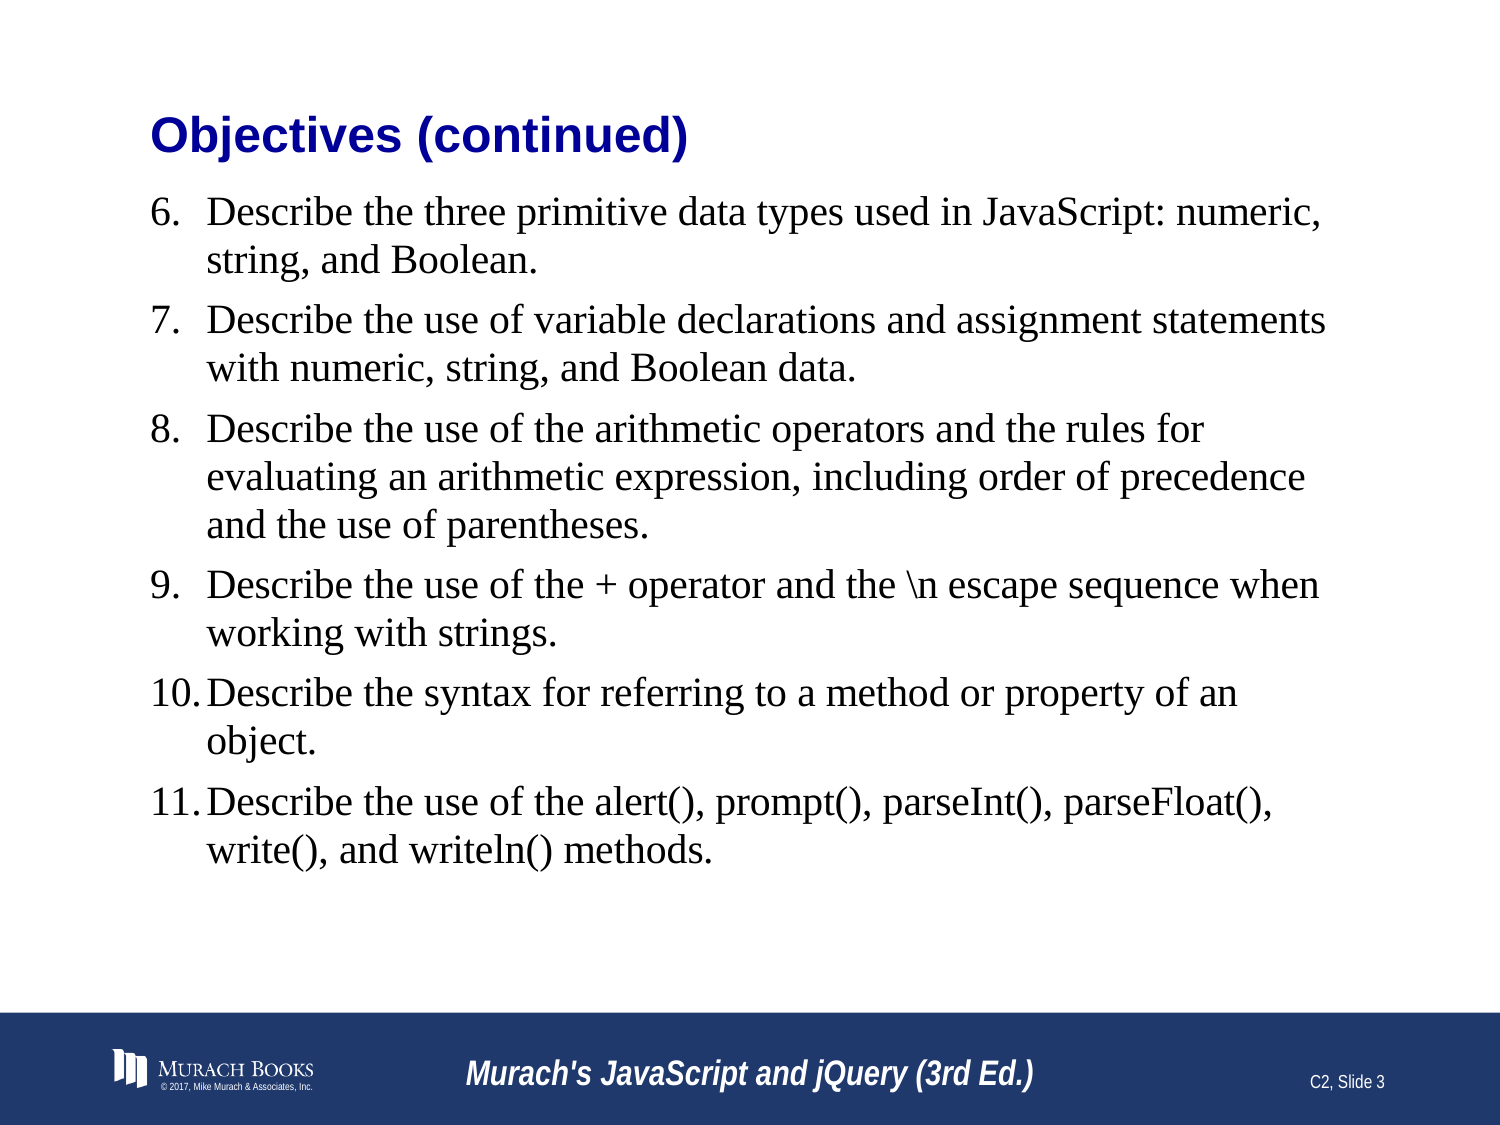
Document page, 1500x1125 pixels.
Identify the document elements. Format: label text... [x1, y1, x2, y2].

slide_number Murach's JavaScript and jQuery (3rd Ed.) [463, 1080, 1050, 1100]
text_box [149, 187, 1350, 1071]
title Objectives (continued) [150, 102, 1350, 164]
slide_number C2, Slide 3 [1087, 1025, 1400, 1100]
footer © 2017, Mike Murach & Associates, Inc. [12, 1025, 463, 1100]
